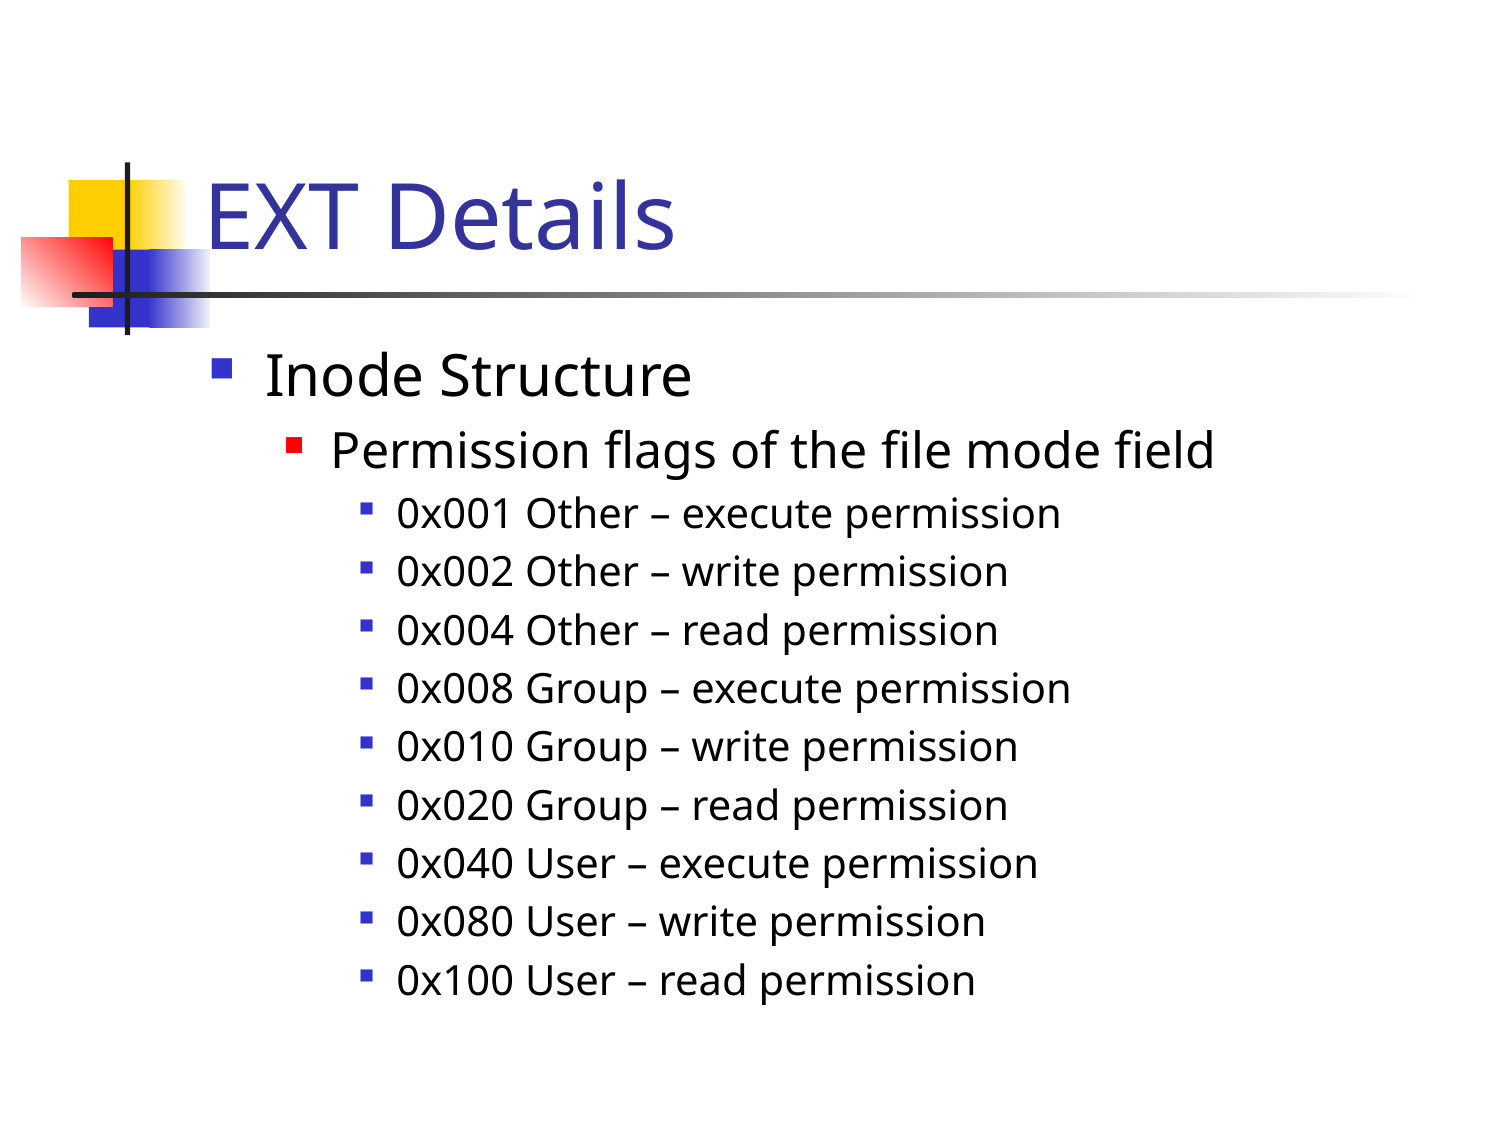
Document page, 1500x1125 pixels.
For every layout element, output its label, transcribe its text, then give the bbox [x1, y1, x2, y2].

list Inode Structure Permission flags of the file mode field 0x001 Other – execute permission 0x002 Other – write permission 0x004 Other – read permission 0x008 Group – execute permission 0x010 Group – write permission 0x020 Group – read permission 0x040 User – execute permission 0x080 User – write permission 0x100 User – read permission [193, 330, 1470, 1088]
title EXT Details [188, 34, 1468, 276]
